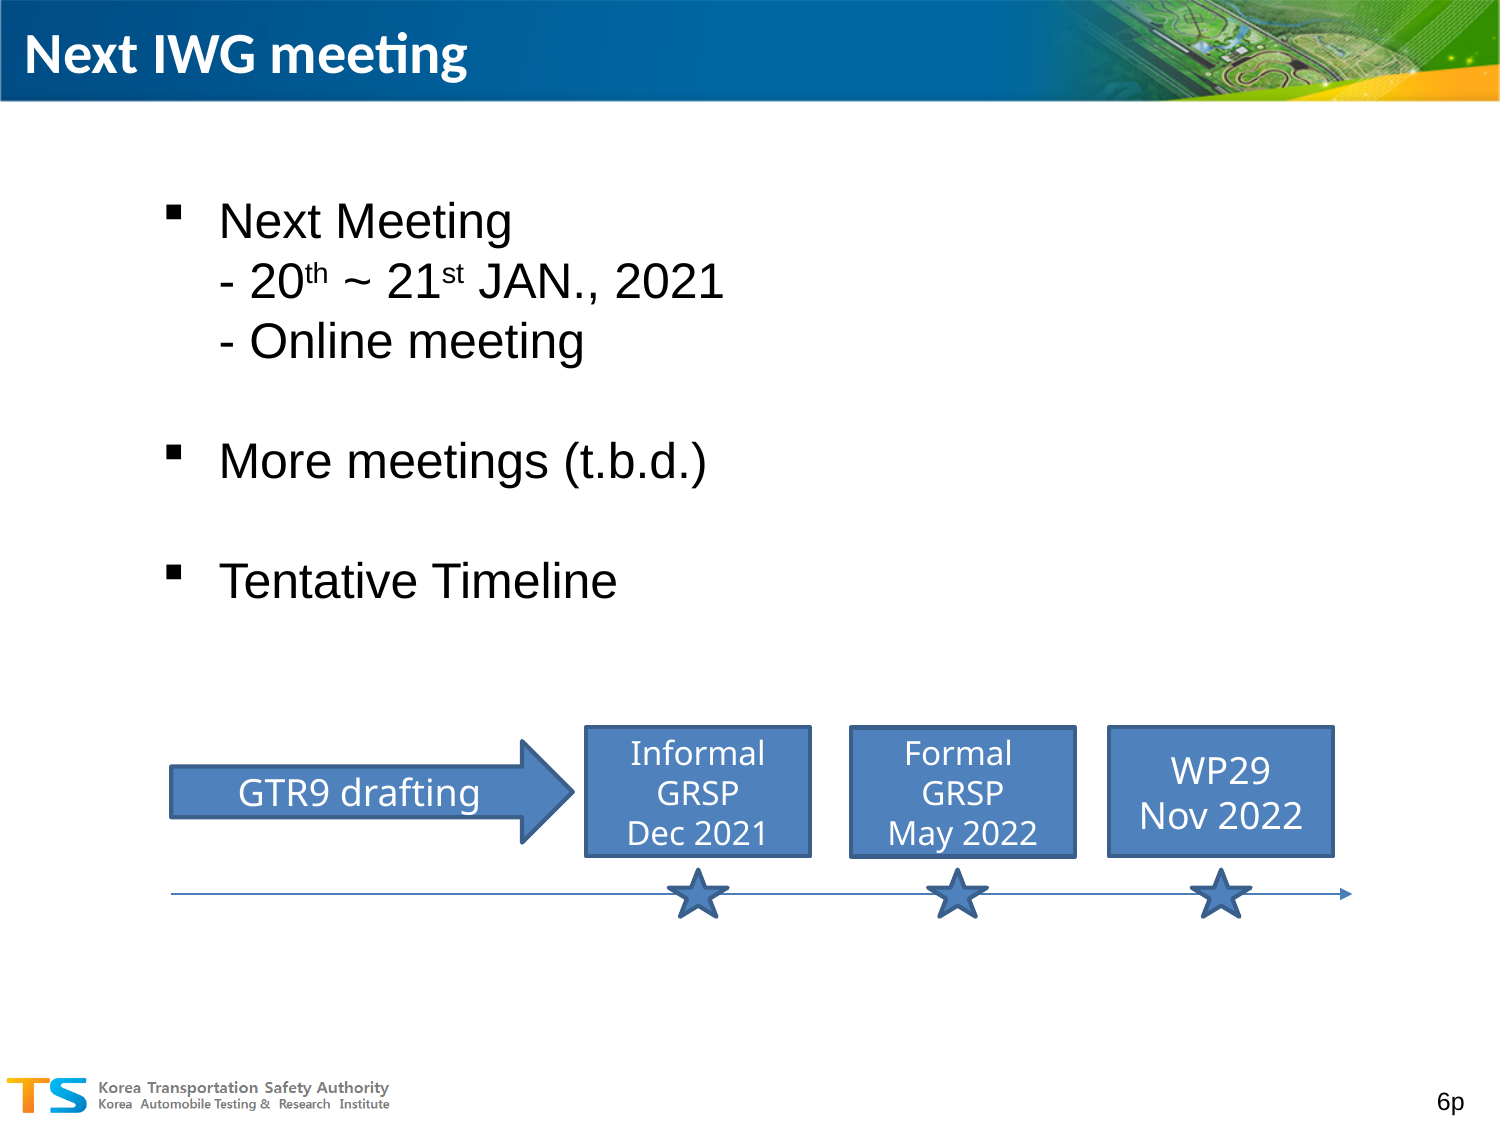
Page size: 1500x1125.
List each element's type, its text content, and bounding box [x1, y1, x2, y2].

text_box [170, 727, 1353, 917]
text_box 6p [1400, 1079, 1500, 1123]
text_box Next Meeting - 20th ~ 21st JAN., 2021 - Online meeting More meetings (t.b.d.) Tentative Timeline [147, 181, 1334, 616]
picture [4, 1072, 399, 1120]
picture [0, 0, 1500, 102]
